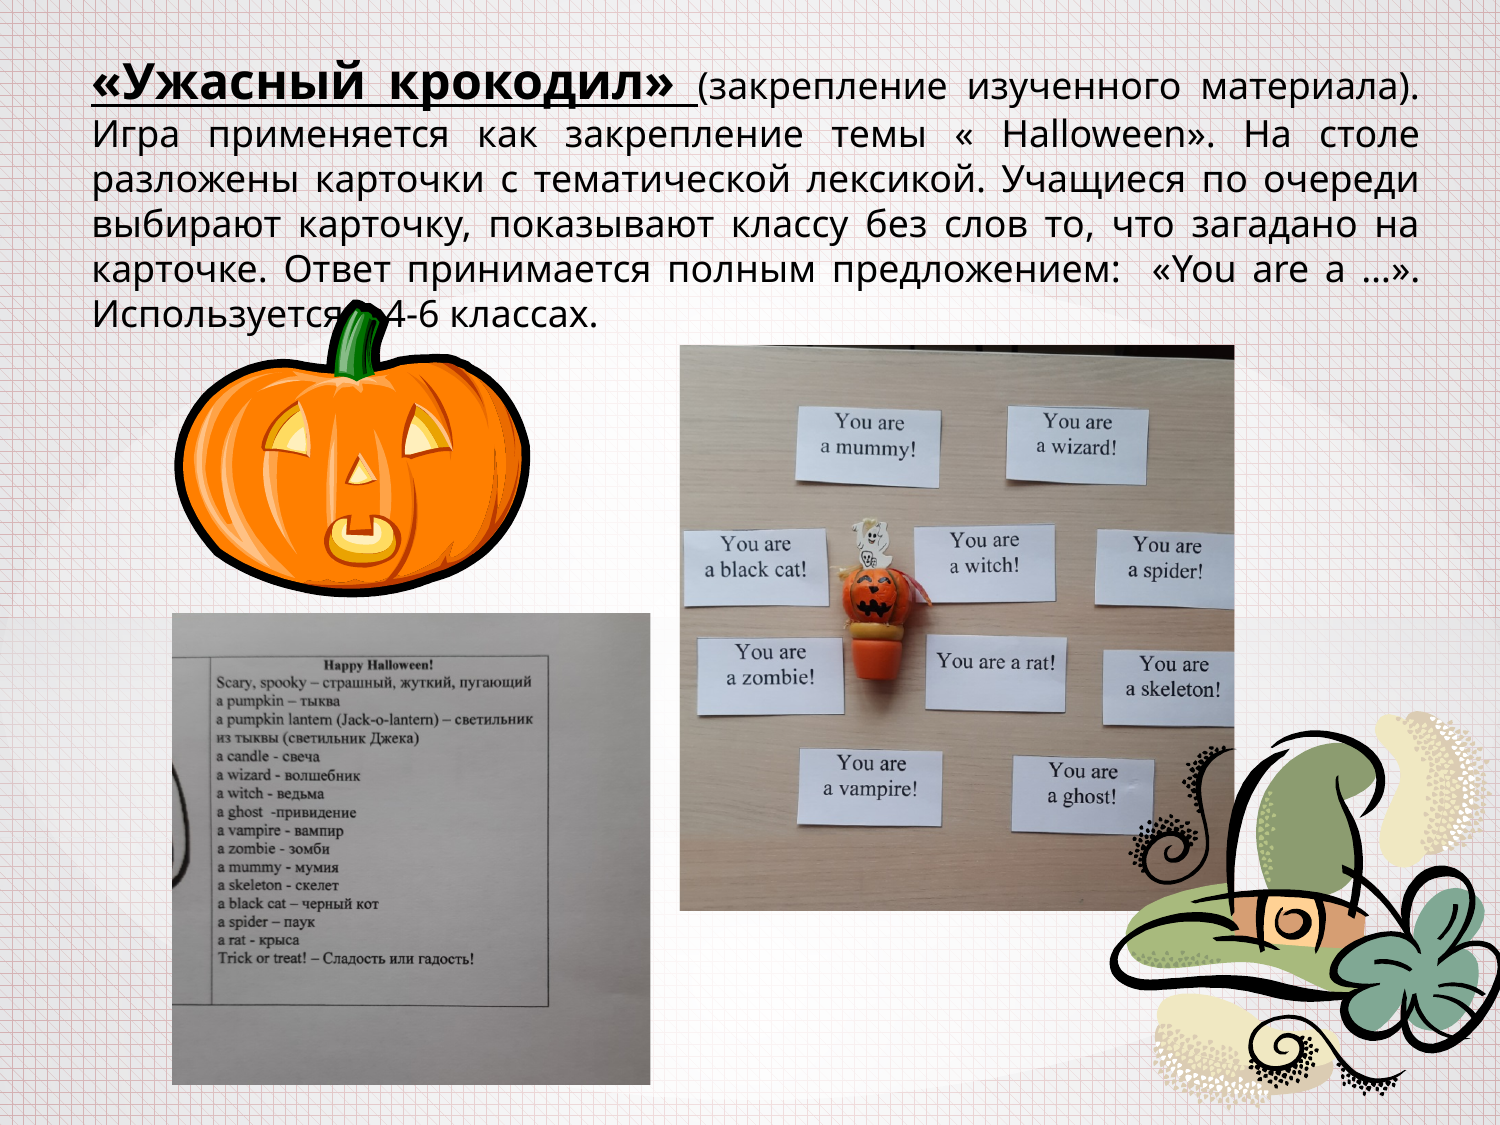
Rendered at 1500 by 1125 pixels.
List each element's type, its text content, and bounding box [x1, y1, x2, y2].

picture [170, 299, 536, 599]
text_box «Ужасный крокодил» (закрепление изученного материала). Игра применяется как закрепление темы « Halloween». На столе разложены карточки с тематической лексикой. Учащиеся по очереди выбирают карточку, показывают классу без слов то, что загадано на карточке. Ответ принимается полным предложением: «You are a …». Используется в 4-6 классах. [76, 42, 1436, 343]
picture [673, 345, 1500, 1111]
picture [172, 609, 651, 1089]
